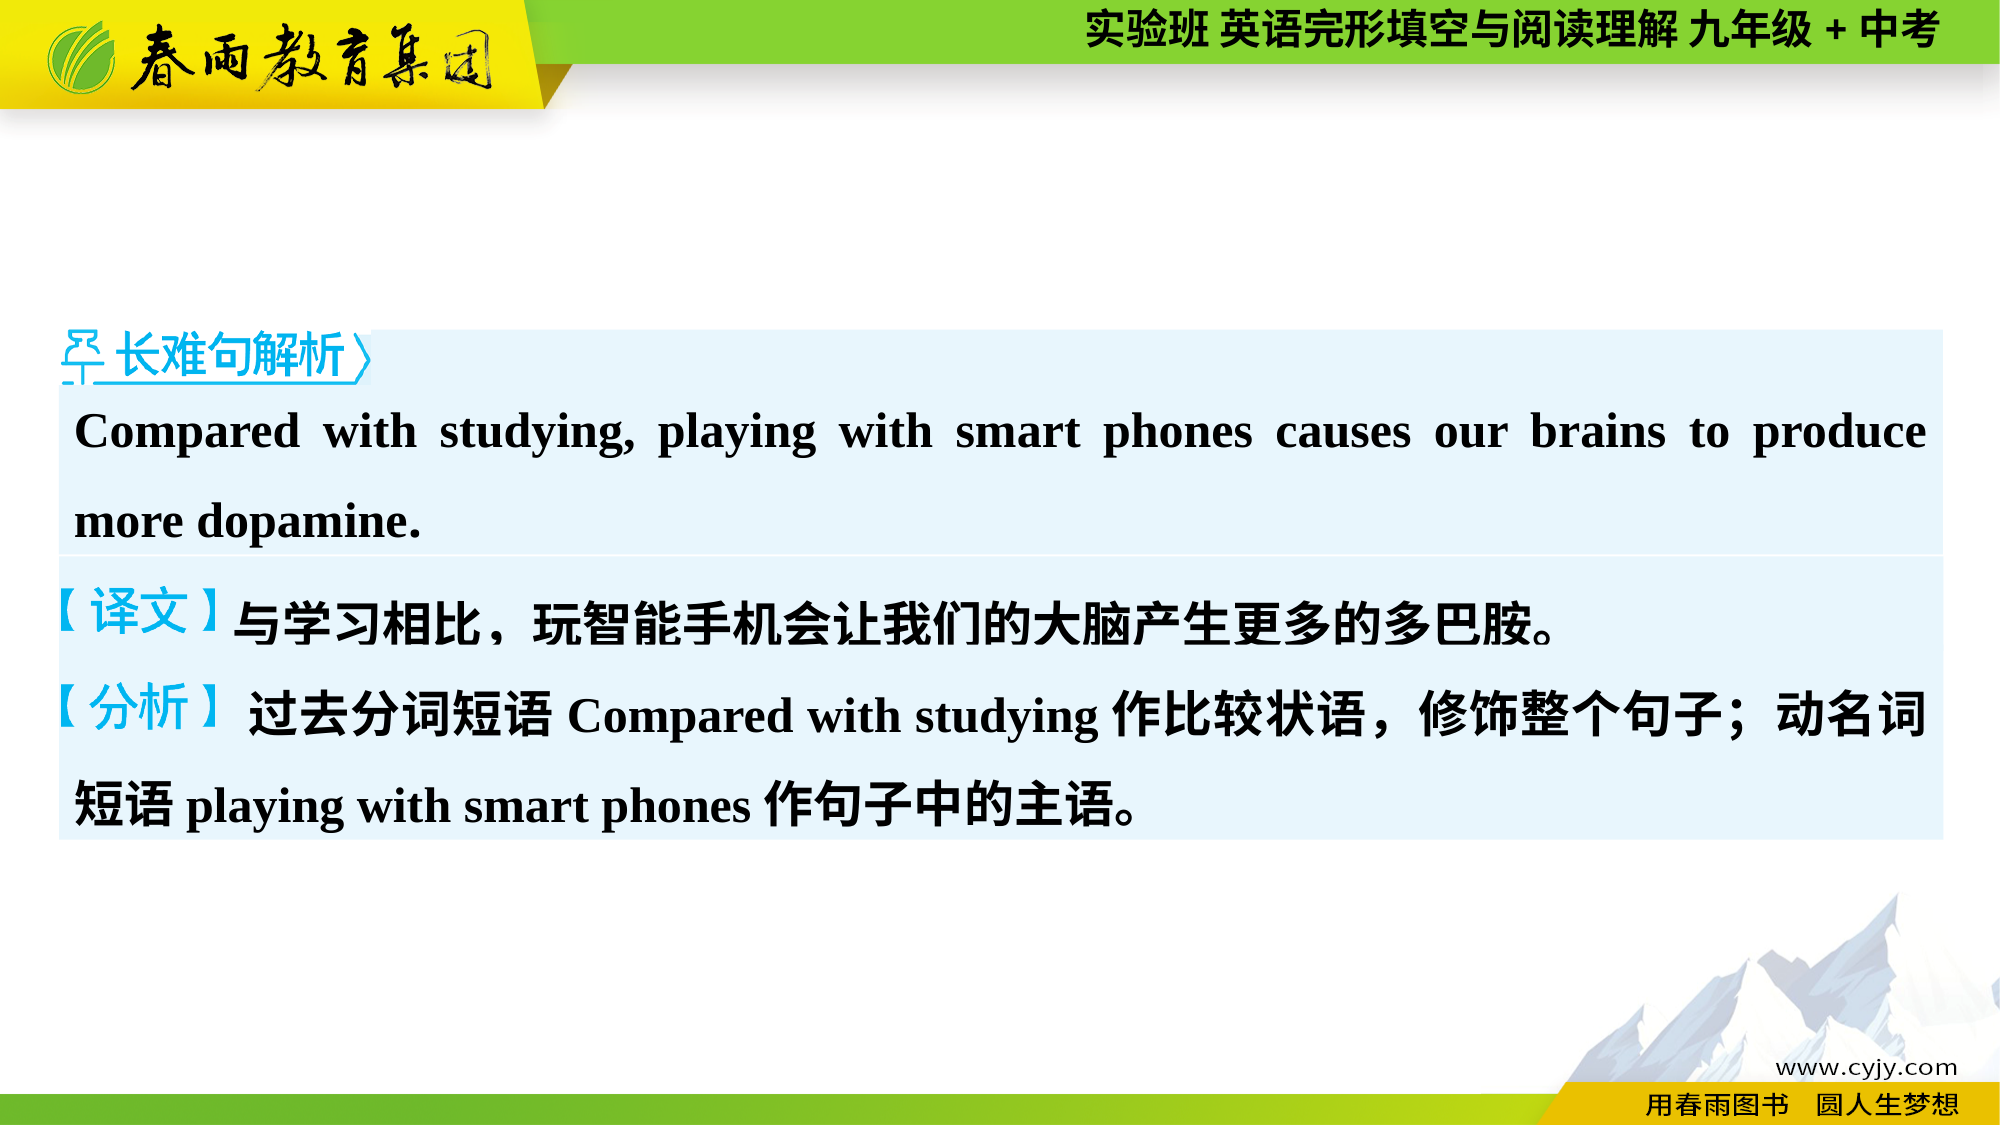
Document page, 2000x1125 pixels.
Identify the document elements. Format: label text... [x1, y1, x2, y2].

text_box Compared with studying, playing with smart phones causes our brains to produce more dopamine. [58, 329, 1943, 555]
picture [0, 0, 2000, 1125]
text_box 过去分词短语Compared with studying作比较状语，修饰整个句子；动名词短语playing with smart phones作句子中的主语。 [59, 644, 1944, 840]
list 与学习相比，玩智能手机会让我们的大脑产生更多的多巴胺。 [59, 556, 1944, 644]
